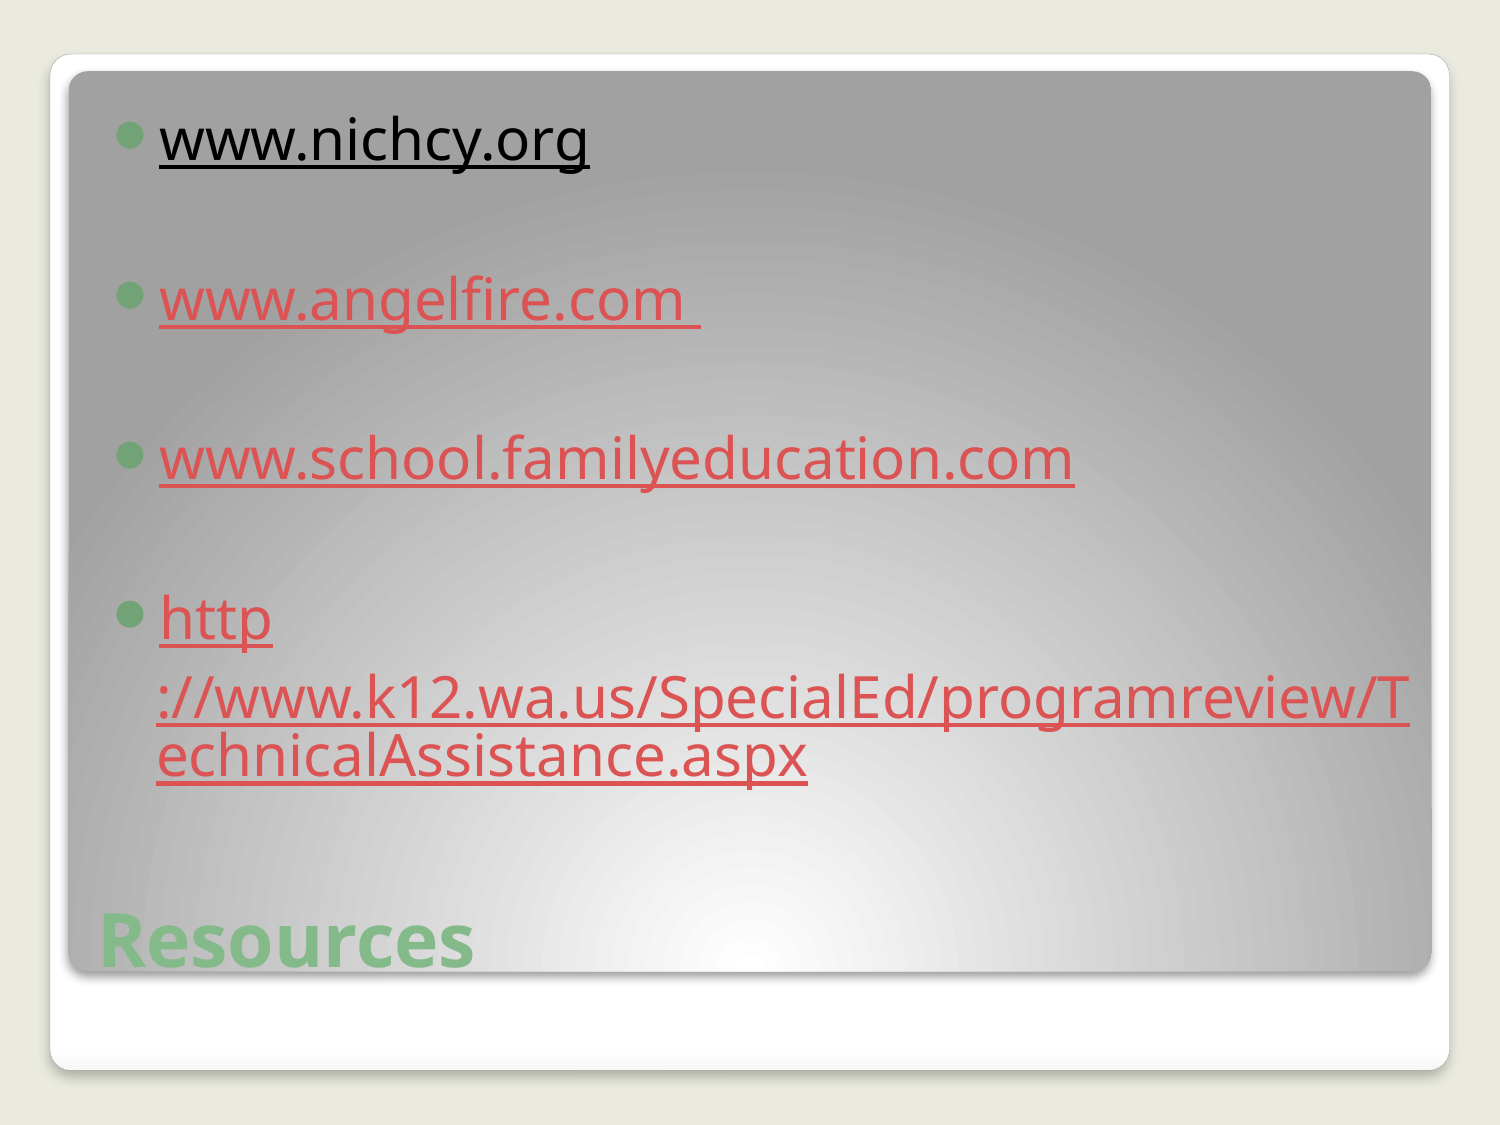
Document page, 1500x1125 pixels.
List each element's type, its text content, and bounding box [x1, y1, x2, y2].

title Resources [82, 817, 1425, 990]
list www.nichcy.org www.angelfire.com www.school.familyeducation.com http://www.k12.wa.us/SpecialEd/programreview/TechnicalAssistance.aspx [82, 86, 1425, 774]
